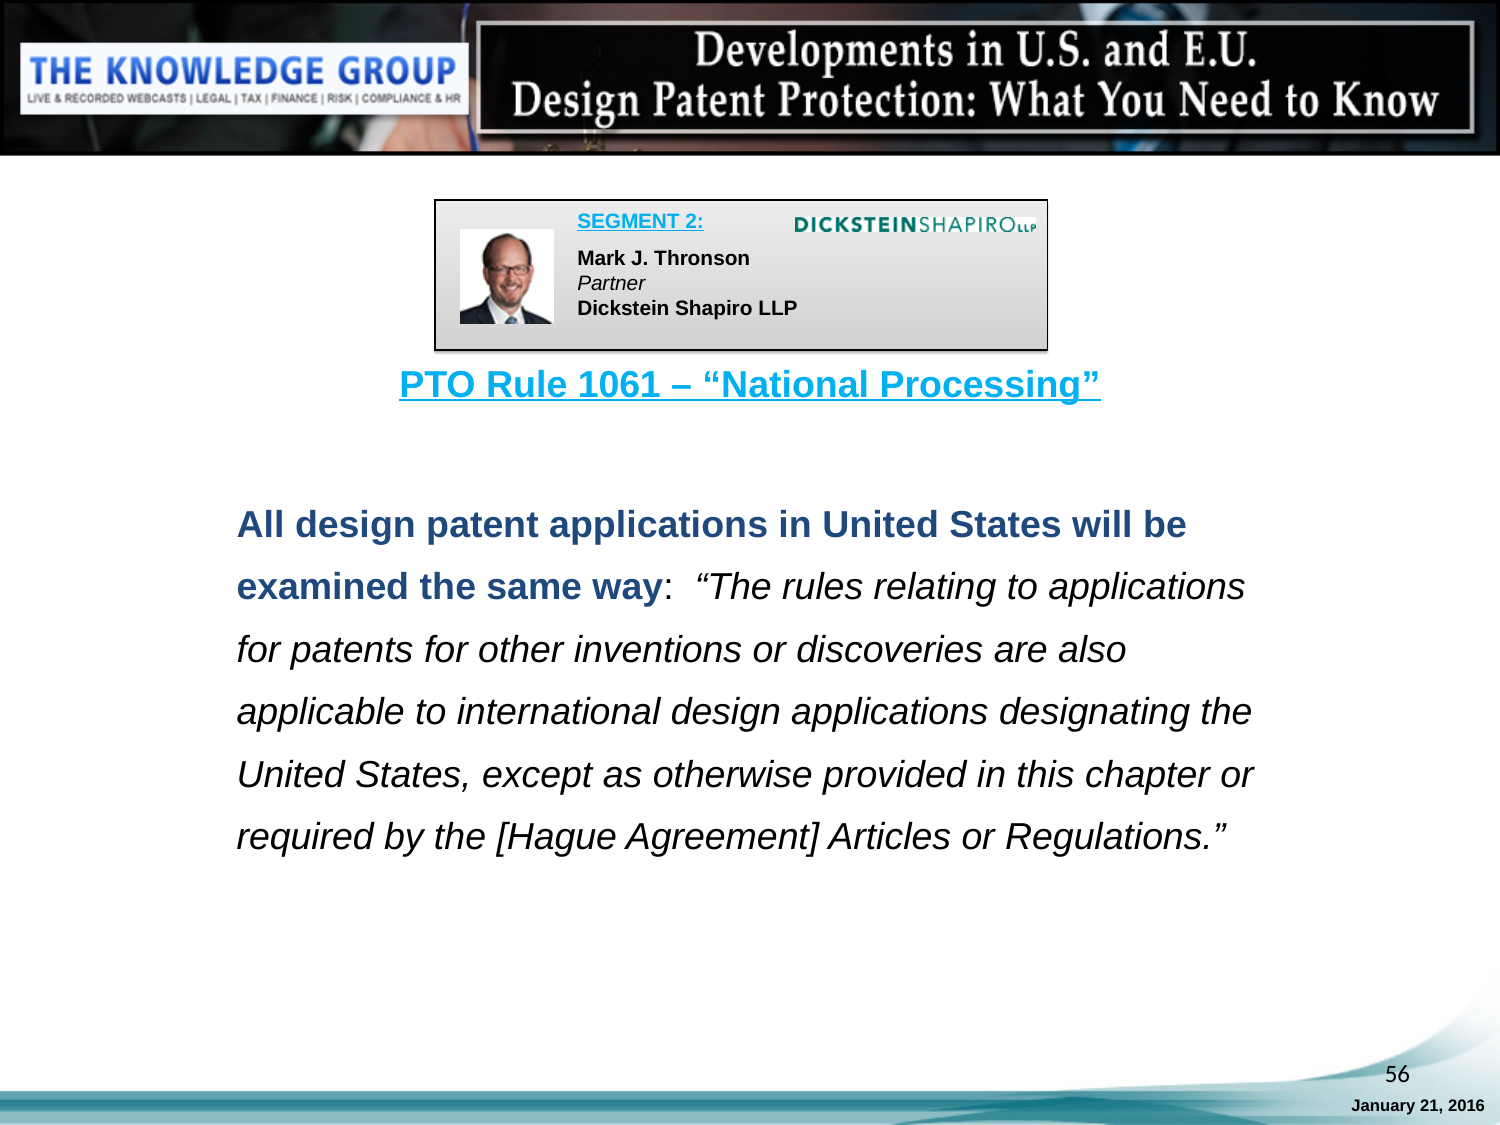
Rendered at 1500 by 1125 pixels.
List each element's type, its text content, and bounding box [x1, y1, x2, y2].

text_box PTO Rule 1061 – “National Processing” [0, 352, 1500, 412]
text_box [435, 199, 1048, 350]
picture [0, 0, 1500, 352]
text_box 56 [1074, 1042, 1425, 1103]
picture [0, 412, 1500, 1125]
text_box January 21, 2016 [1099, 1087, 1500, 1123]
text_box All design patent applications in United States will be examined the same way: “The rules relating to applications for patents for other inventions or discoveries are also applicable to international design applications designating the United States, except as otherwise provided in this chapter or required by the [Hague Agreement] Articles or Regulations.” [221, 474, 1280, 865]
